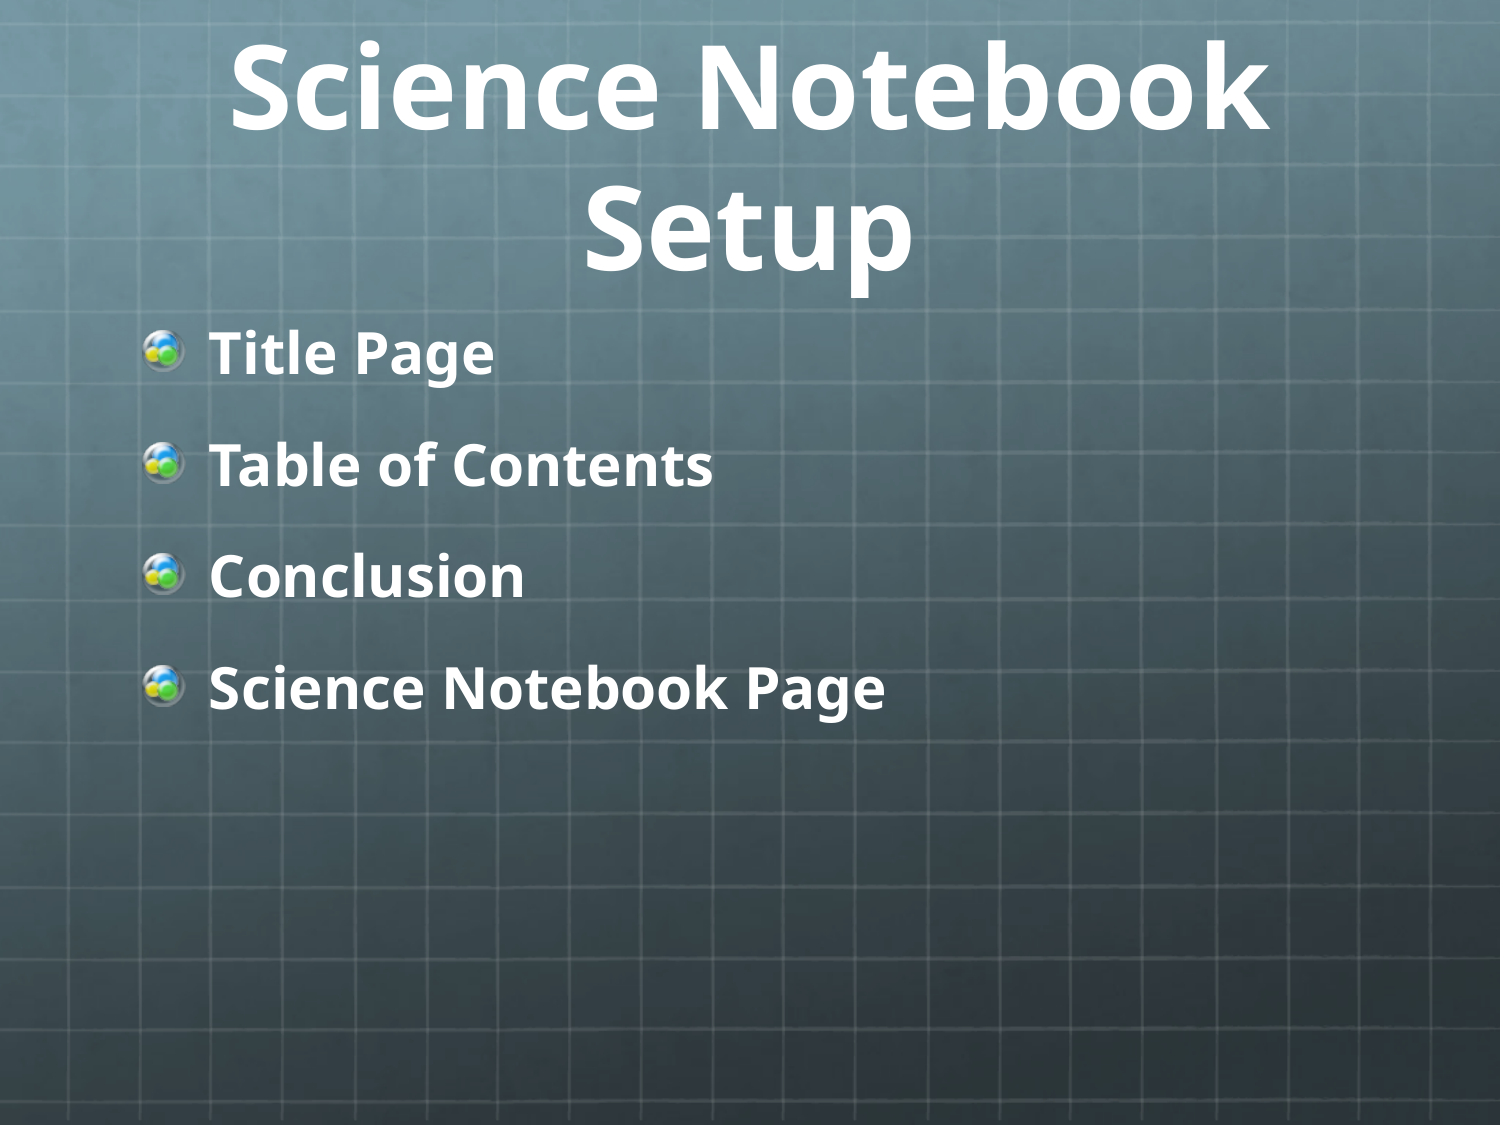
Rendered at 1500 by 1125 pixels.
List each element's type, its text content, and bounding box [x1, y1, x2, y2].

picture [0, 0, 1500, 1125]
title Science Notebook Setup [127, 17, 1372, 289]
list Title Page Table of Contents Conclusion Science Notebook Page [127, 308, 1372, 958]
